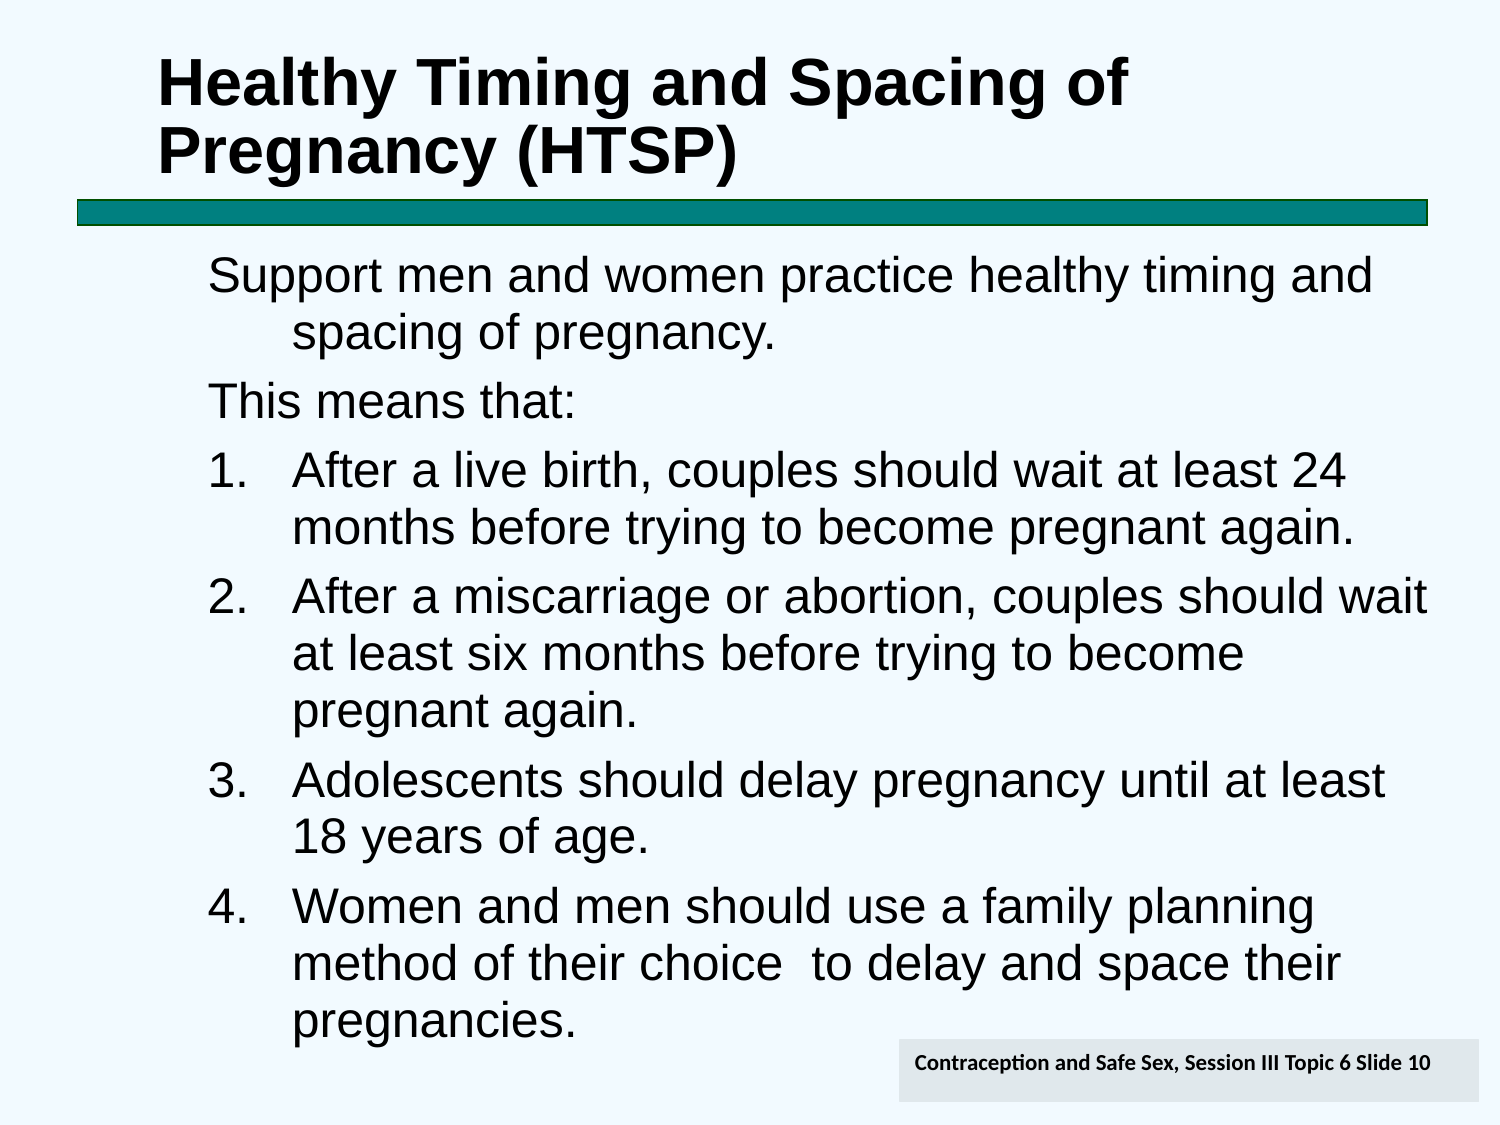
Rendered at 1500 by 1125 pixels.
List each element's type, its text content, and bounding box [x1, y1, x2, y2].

list Support men and women practice healthy timing and spacing of pregnancy. This means that: After a live birth, couples should wait at least 24 months before trying to become pregnant again. After a miscarriage or abortion, couples should wait at least six months before trying to become pregnant again. Adolescents should delay pregnancy until at least 18 years of age. Women and men should use a family planning method of their choice to delay and space their pregnancies. [192, 239, 1468, 1086]
title Healthy Timing and Spacing of Pregnancy (HTSP) [142, 29, 1493, 209]
text_box Contraception and Safe Sex, Session III Topic 6 Slide 10 [900, 1039, 1479, 1102]
